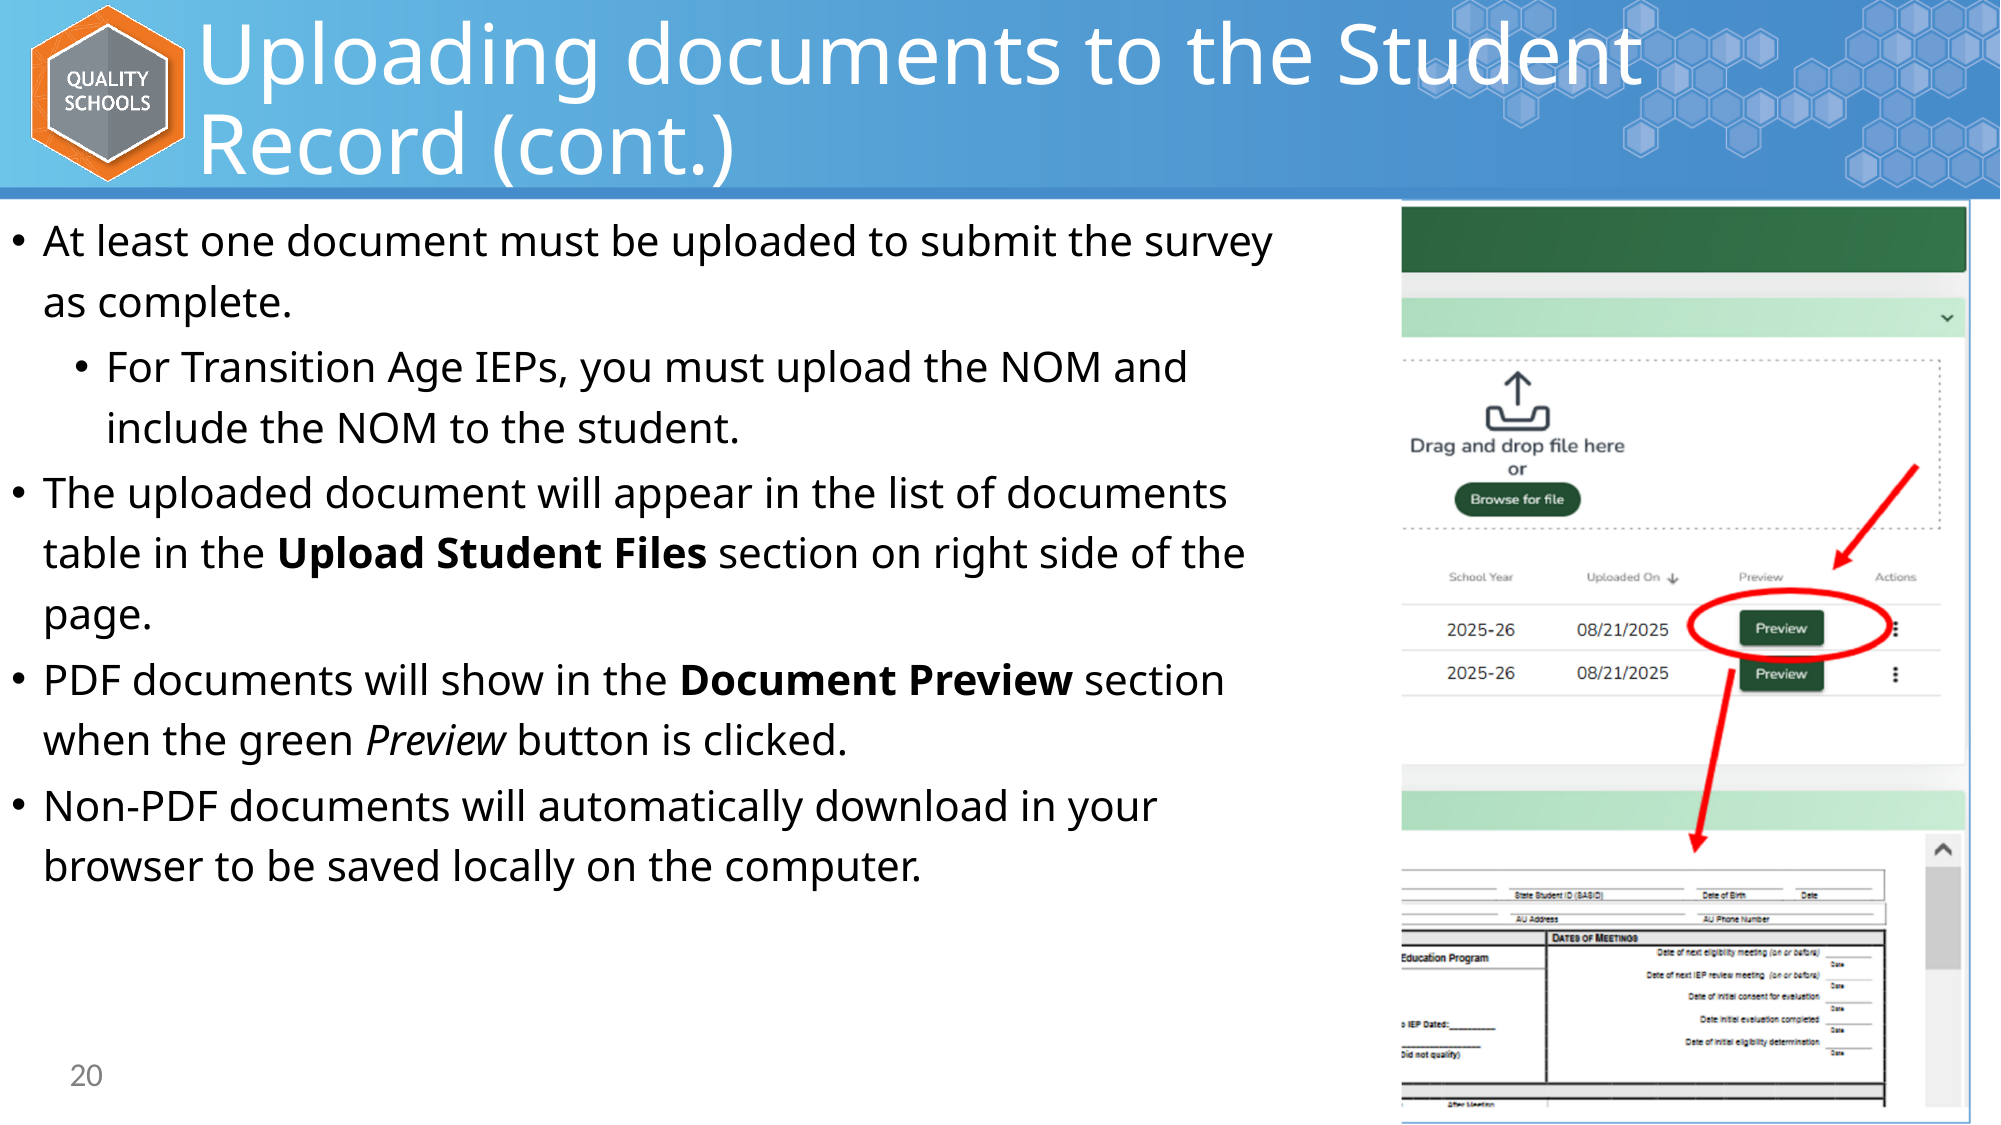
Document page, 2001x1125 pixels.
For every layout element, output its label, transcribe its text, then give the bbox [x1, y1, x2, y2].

picture [0, 0, 2000, 1124]
list At least one document must be uploaded to submit the survey as complete. For Transition Age IEPs, you must upload the NOM and include the NOM to the student. The uploaded document will appear in the list of documents table in the Upload Student Files section on right side of the page. PDF documents will show in the Document Preview section when the green Preview button is clicked. Non-PDF documents will automatically download in your browser to be saved locally on the computer. [11, 204, 1328, 945]
title Uploading documents to the Student Record (cont.) [196, 12, 1845, 136]
slide_number 20 [54, 1042, 505, 1103]
